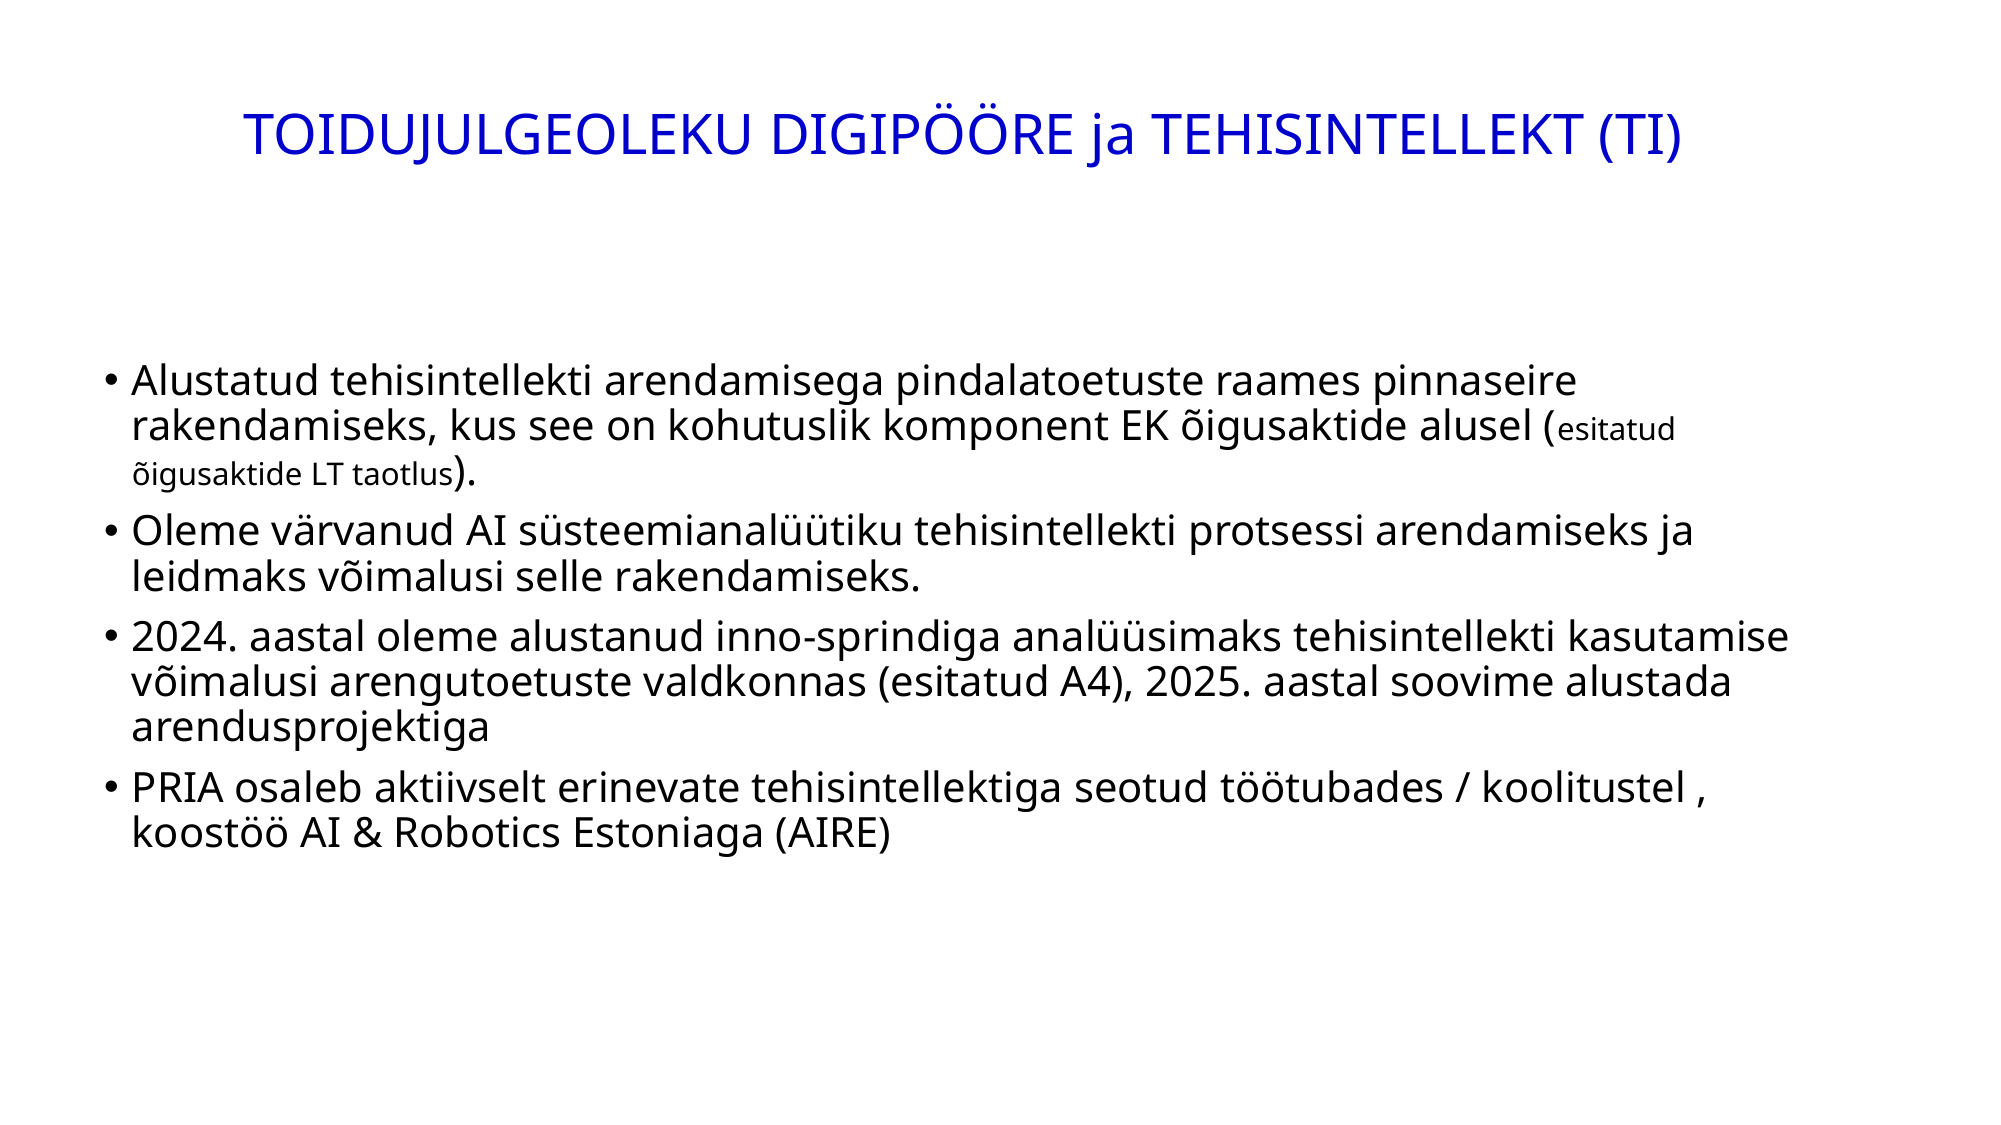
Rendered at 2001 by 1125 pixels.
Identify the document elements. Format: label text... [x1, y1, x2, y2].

text_box Alustatud tehisintellekti arendamisega pindalatoetuste raames pinnaseire rakendamiseks, kus see on kohutuslik komponent EK õigusaktide alusel (esitatud õigusaktide LT taotlus). Oleme värvanud AI süsteemianalüütiku tehisintellekti protsessi arendamiseks ja leidmaks võimalusi selle rakendamiseks. 2024. aastal oleme alustanud inno-sprindiga analüüsimaks tehisintellekti kasutamise võimalusi arengutoetuste valdkonnas (esitatud A4), 2025. aastal soovime alustada arendusprojektiga PRIA osaleb aktiivselt erinevate tehisintellektiga seotud töötubades / koolitustel , koostöö AI & Robotics Estoniaga (AIRE) [89, 351, 1850, 989]
title TOIDUJULGEOLEKU DIGIPÖÖRE ja TEHISINTELLEKT (TI) [28, 53, 1899, 230]
text_box [1236, 562, 1911, 1060]
